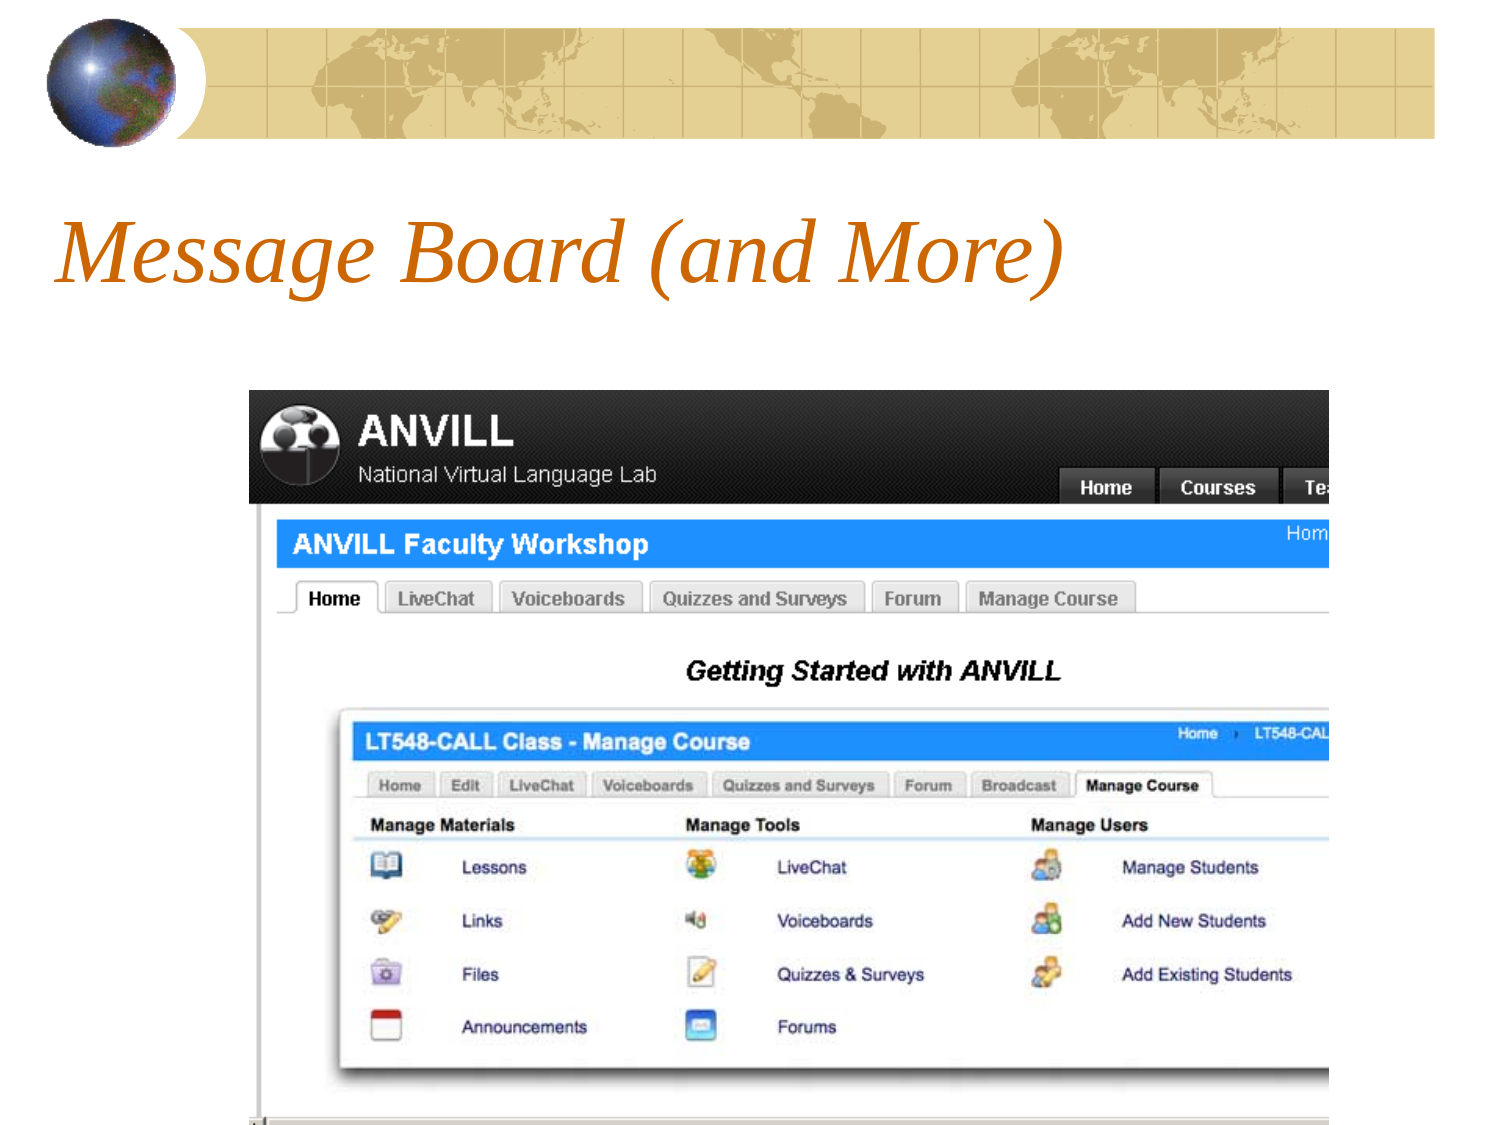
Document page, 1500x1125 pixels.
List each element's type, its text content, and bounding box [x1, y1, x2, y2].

picture [249, 390, 1329, 1125]
picture [42, 14, 190, 151]
title Message Board (and More) [40, 152, 1316, 341]
